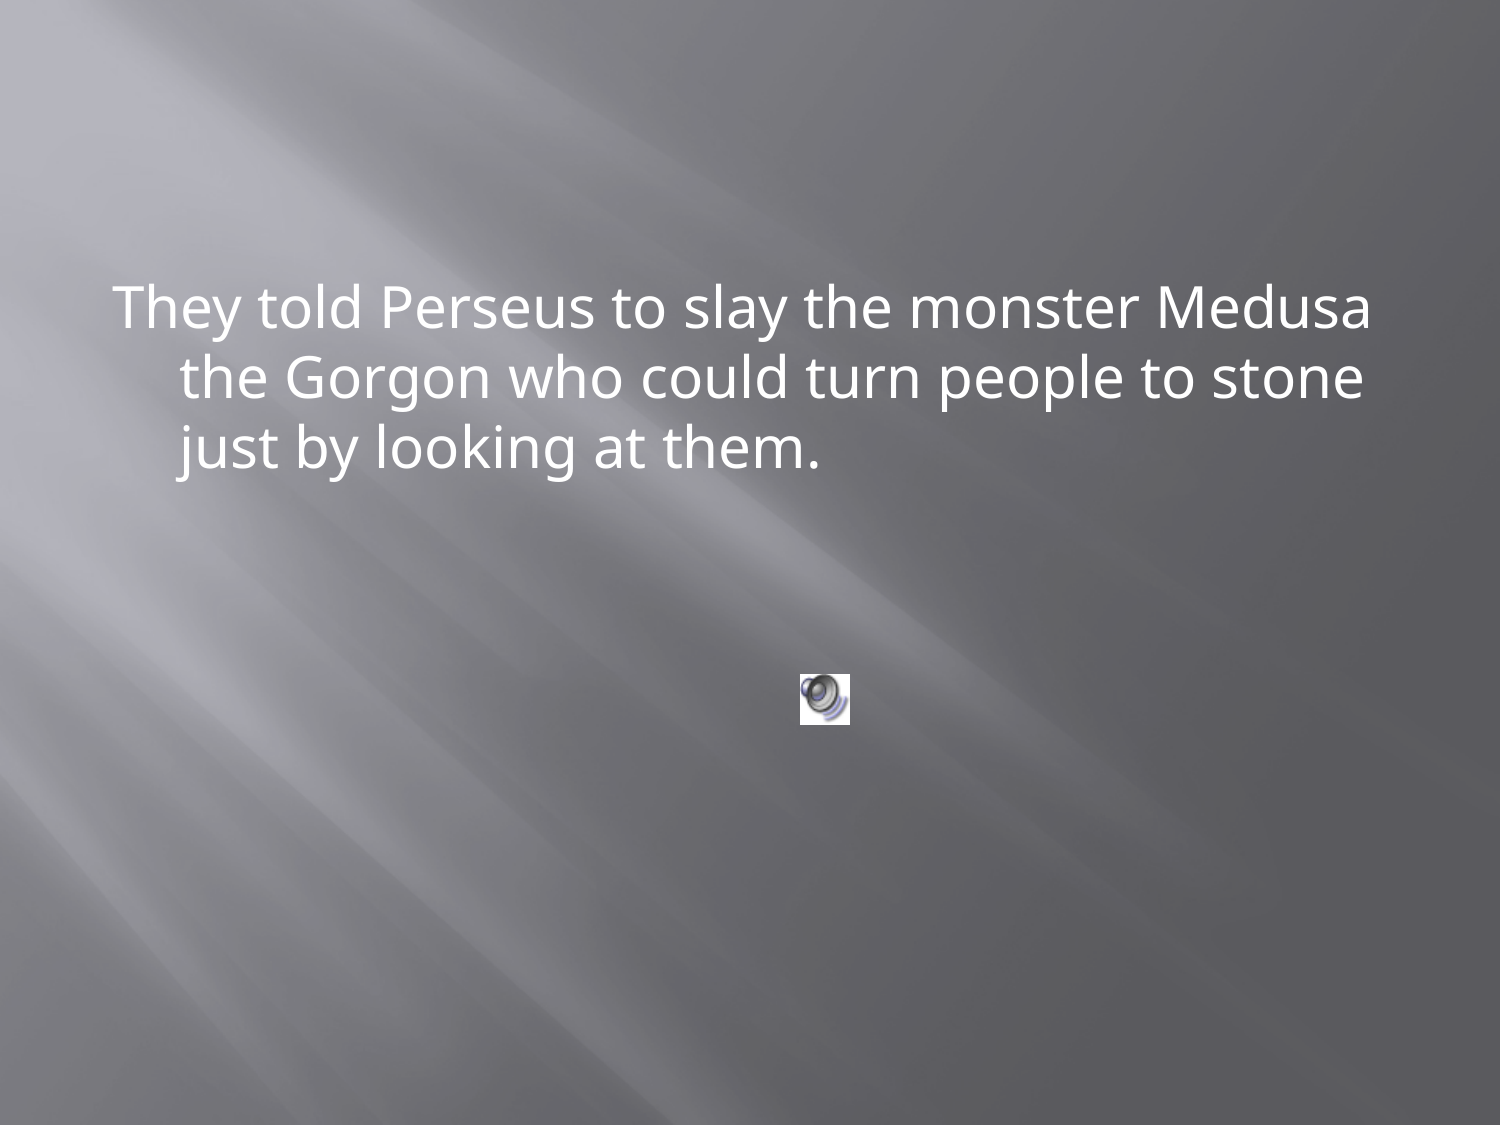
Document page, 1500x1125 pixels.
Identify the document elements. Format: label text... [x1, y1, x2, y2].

list They told Perseus to slay the monster Medusa the Gorgon who could turn people to stone just by looking at them. [75, 262, 1425, 1035]
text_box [799, 674, 851, 726]
